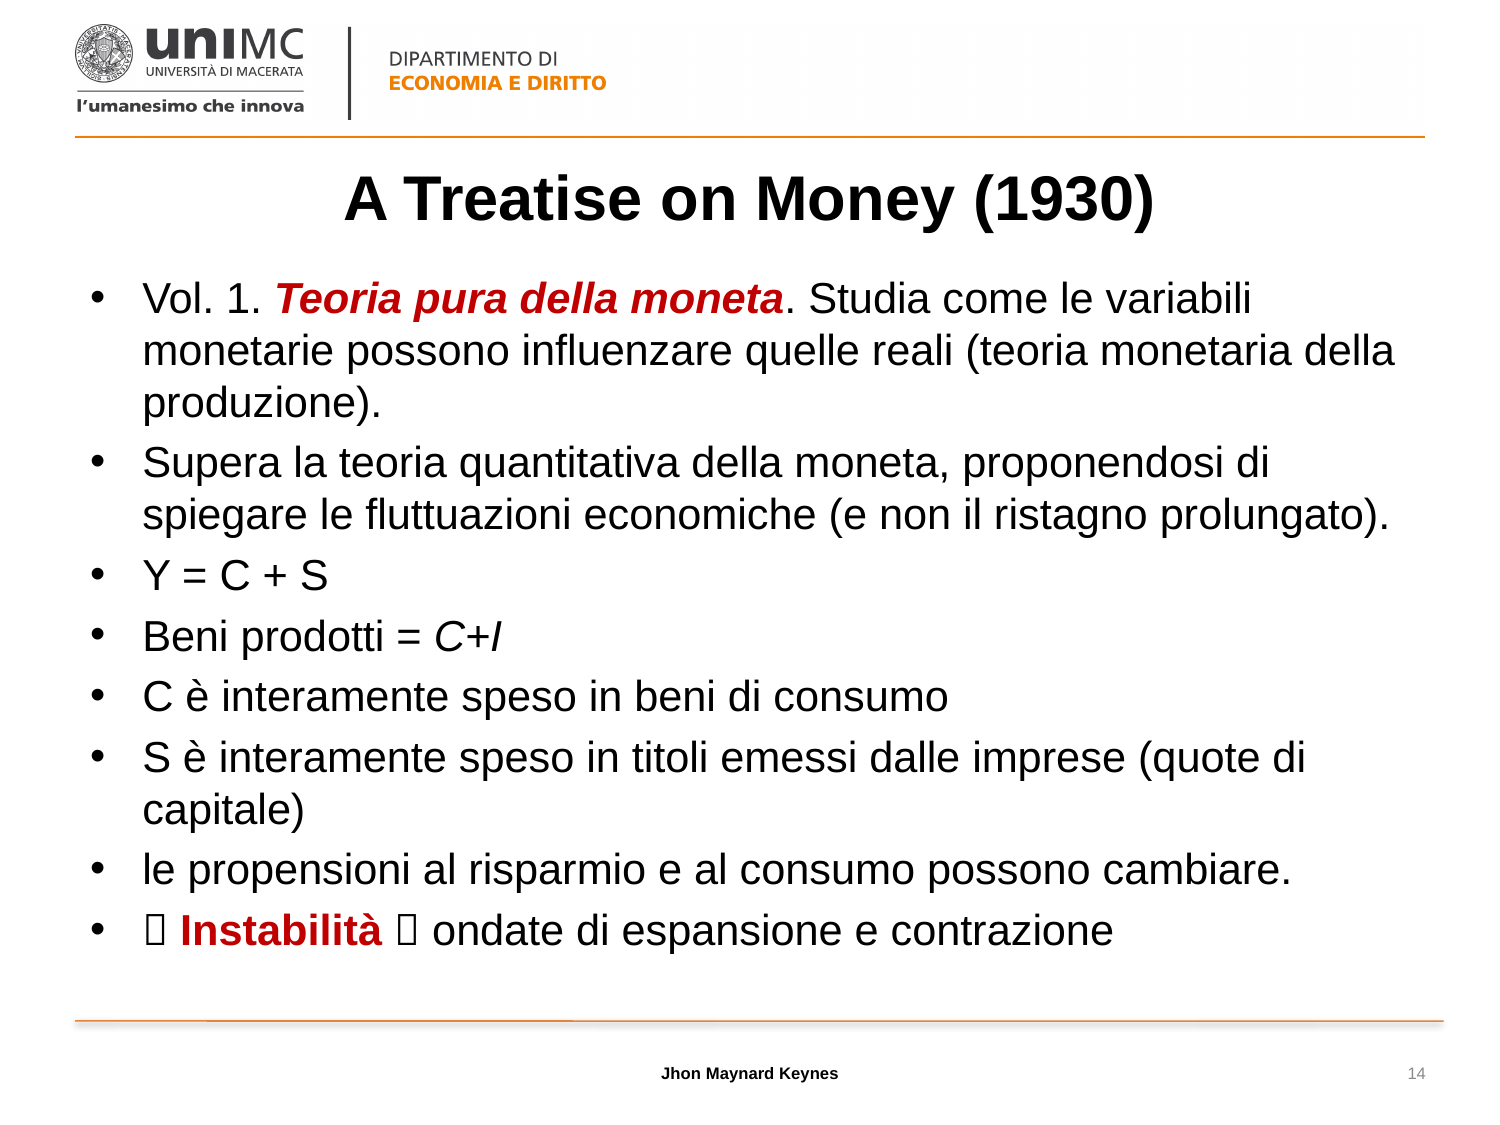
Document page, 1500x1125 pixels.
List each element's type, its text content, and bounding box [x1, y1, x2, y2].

footer Jhon Maynard Keynes [512, 1042, 988, 1103]
list Vol. 1. Teoria pura della moneta. Studia come le variabili monetarie possono influenzare quelle reali (teoria monetaria della produzione). Supera la teoria quantitativa della moneta, proponendosi di spiegare le fluttuazioni economiche (e non il ristagno prolungato). Y = C + S Beni prodotti = C+I C è interamente speso in beni di consumo S è interamente speso in titoli emessi dalle imprese (quote di capitale) le propensioni al risparmio e al consumo possono cambiare.  Instabilità  ondate di espansione e contrazione [75, 262, 1425, 1005]
slide_number 14 [1091, 1042, 1442, 1103]
title A Treatise on Money (1930) [75, 149, 1425, 241]
picture [75, 24, 1425, 138]
